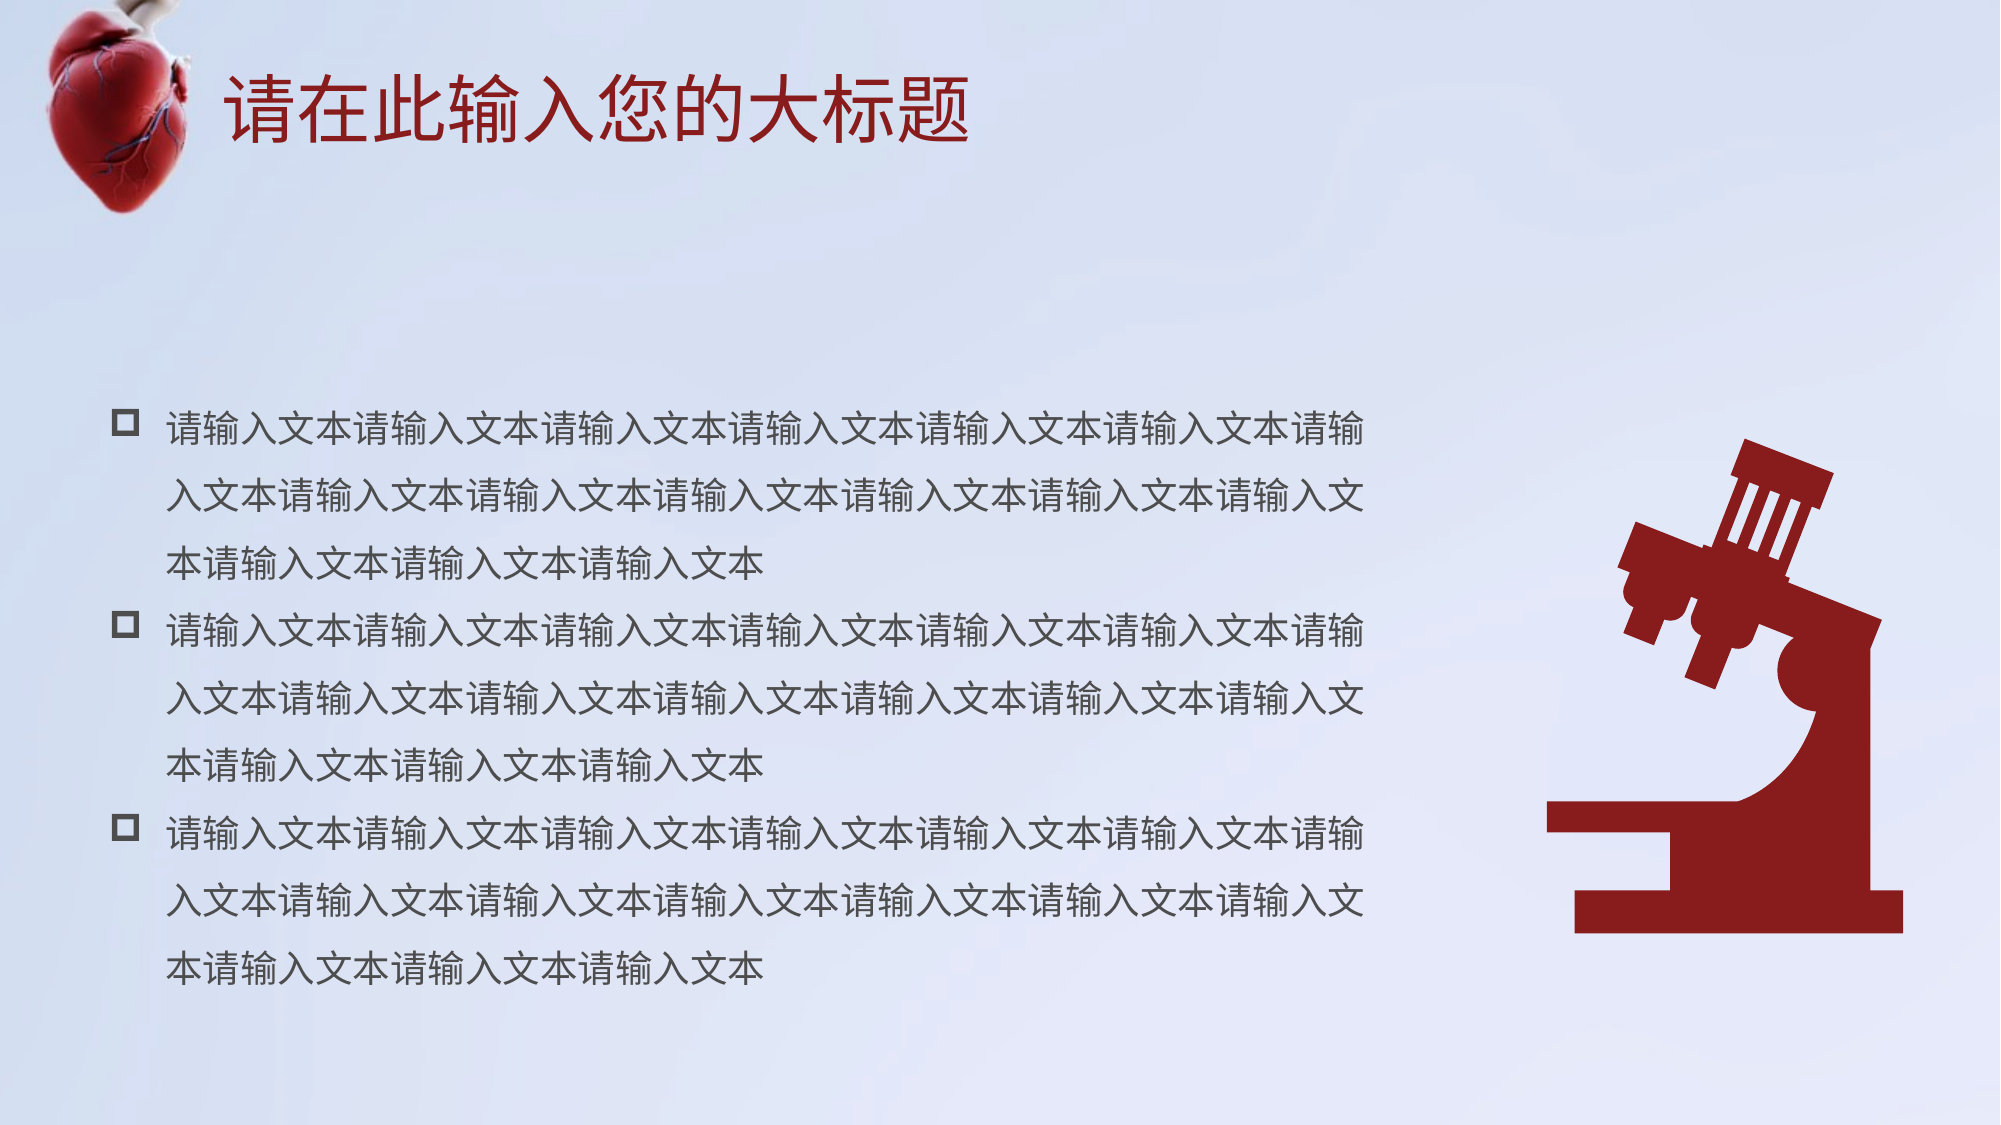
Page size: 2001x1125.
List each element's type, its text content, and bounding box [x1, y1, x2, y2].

picture [0, 0, 2000, 1125]
title 请在此输入您的大标题 [206, 44, 1876, 184]
text_box 请输入文本请输入文本请输入文本请输入文本请输入文本请输入文本请输入文本请输入文本请输入文本请输入文本请输入文本请输入文本请输入文本请输入文本请输入文本请输入文本 请输入文本请输入文本请输入文本请输入文本请输入文本请输入文本请输入文本请输入文本请输入文本请输入文本请输入文本请输入文本请输入文本请输入文本请输入文本请输入文本 请输入文本请输入文本请输入文本请输入文本请输入文本请输入文本请输入文本请输入文本请输入文本请输入文本请输入文本请输入文本请输入文本请输入文本请输入文本请输入文本 [93, 358, 1409, 1014]
text_box [1545, 437, 1905, 935]
